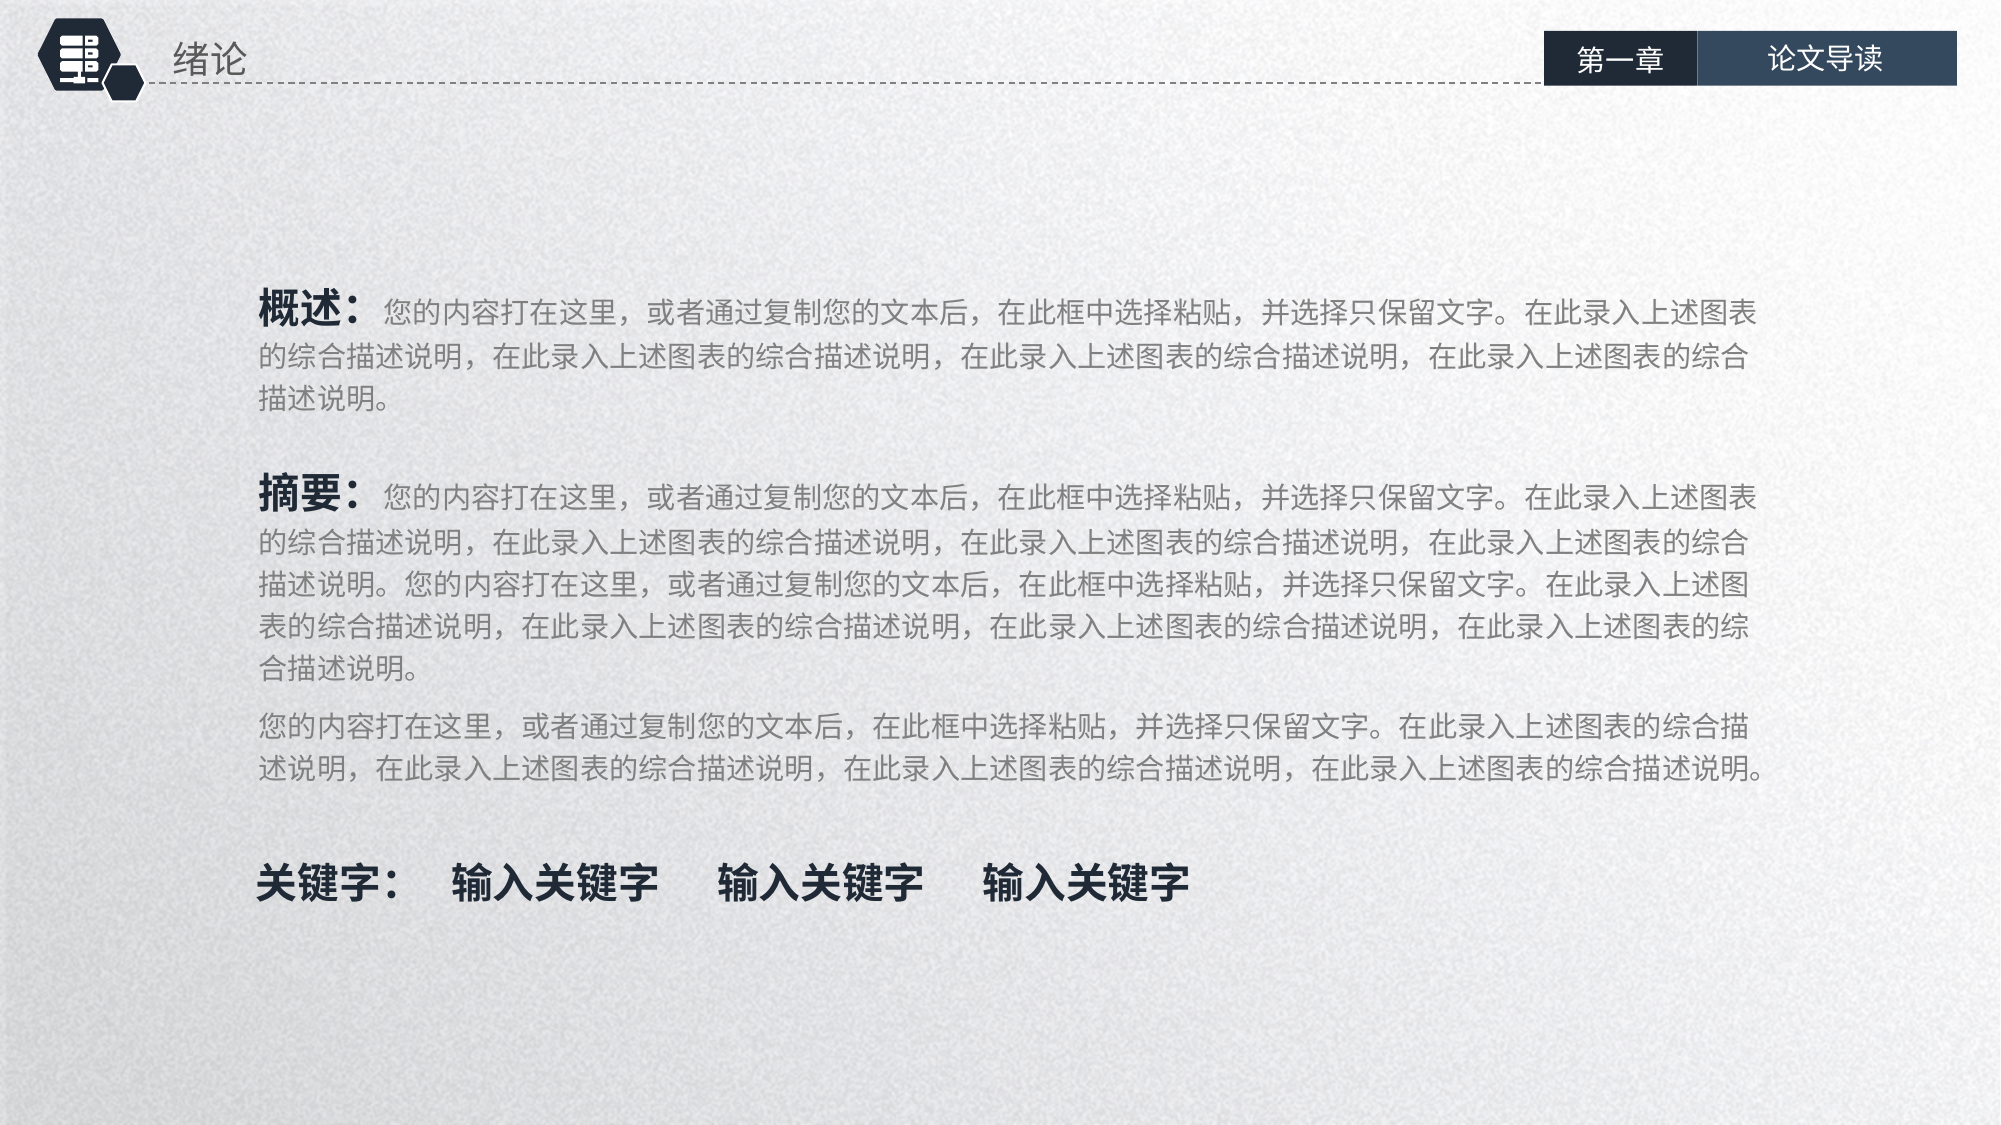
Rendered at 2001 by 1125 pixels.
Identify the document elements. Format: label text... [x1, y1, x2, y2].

text_box [60, 48, 83, 59]
text_box [1544, 83, 1695, 88]
text_box 摘要：您的内容打在这里，或者通过复制您的文本后，在此框中选择粘贴，并选择只保留文字。在此录入上述图表的综合描述说明，在此录入上述图表的综合描述说明，在此录入上述图表的综合描述说明，在此录入上述图表的综合描述说明。您的内容打在这里，或者通过复制您的文本后，在此框中选择粘贴，并选择只保留文字。在此录入上述图表的综合描述说明，在此录入上述图表的综合描述说明，在此录入上述图表的综合描述说明，在此录入上述图表的综合描述说明。 您的内容打在这里，或者通过复制您的文本后，在此框中选择粘贴，并选择只保留文字。在此录入上述图表的综合描述说明，在此录入上述图表的综合描述说明，在此录入上述图表的综合描述说明，在此录入上述图表的综合描述说明。 [243, 449, 1779, 793]
text_box [1695, 29, 1959, 88]
text_box [85, 35, 99, 46]
picture [0, 0, 2001, 1125]
text_box 关键字： 输入关键字 输入关键字 输入关键字 [241, 839, 1320, 915]
text_box [37, 18, 121, 91]
text_box [60, 61, 86, 84]
text_box [85, 61, 99, 72]
text_box 概述：您的内容打在这里，或者通过复制您的文本后，在此框中选择粘贴，并选择只保留文字。在此录入上述图表的综合描述说明，在此录入上述图表的综合描述说明，在此录入上述图表的综合描述说明，在此录入上述图表的综合描述说明。 [243, 264, 1779, 423]
text_box [60, 35, 83, 46]
text_box [85, 48, 99, 59]
text_box [1542, 29, 1695, 82]
text_box [87, 78, 99, 83]
text_box [100, 62, 148, 104]
text_box 绪论 [161, 30, 469, 82]
text_box 第一章 [1544, 36, 1698, 83]
text_box 论文导读 [1695, 34, 1956, 82]
